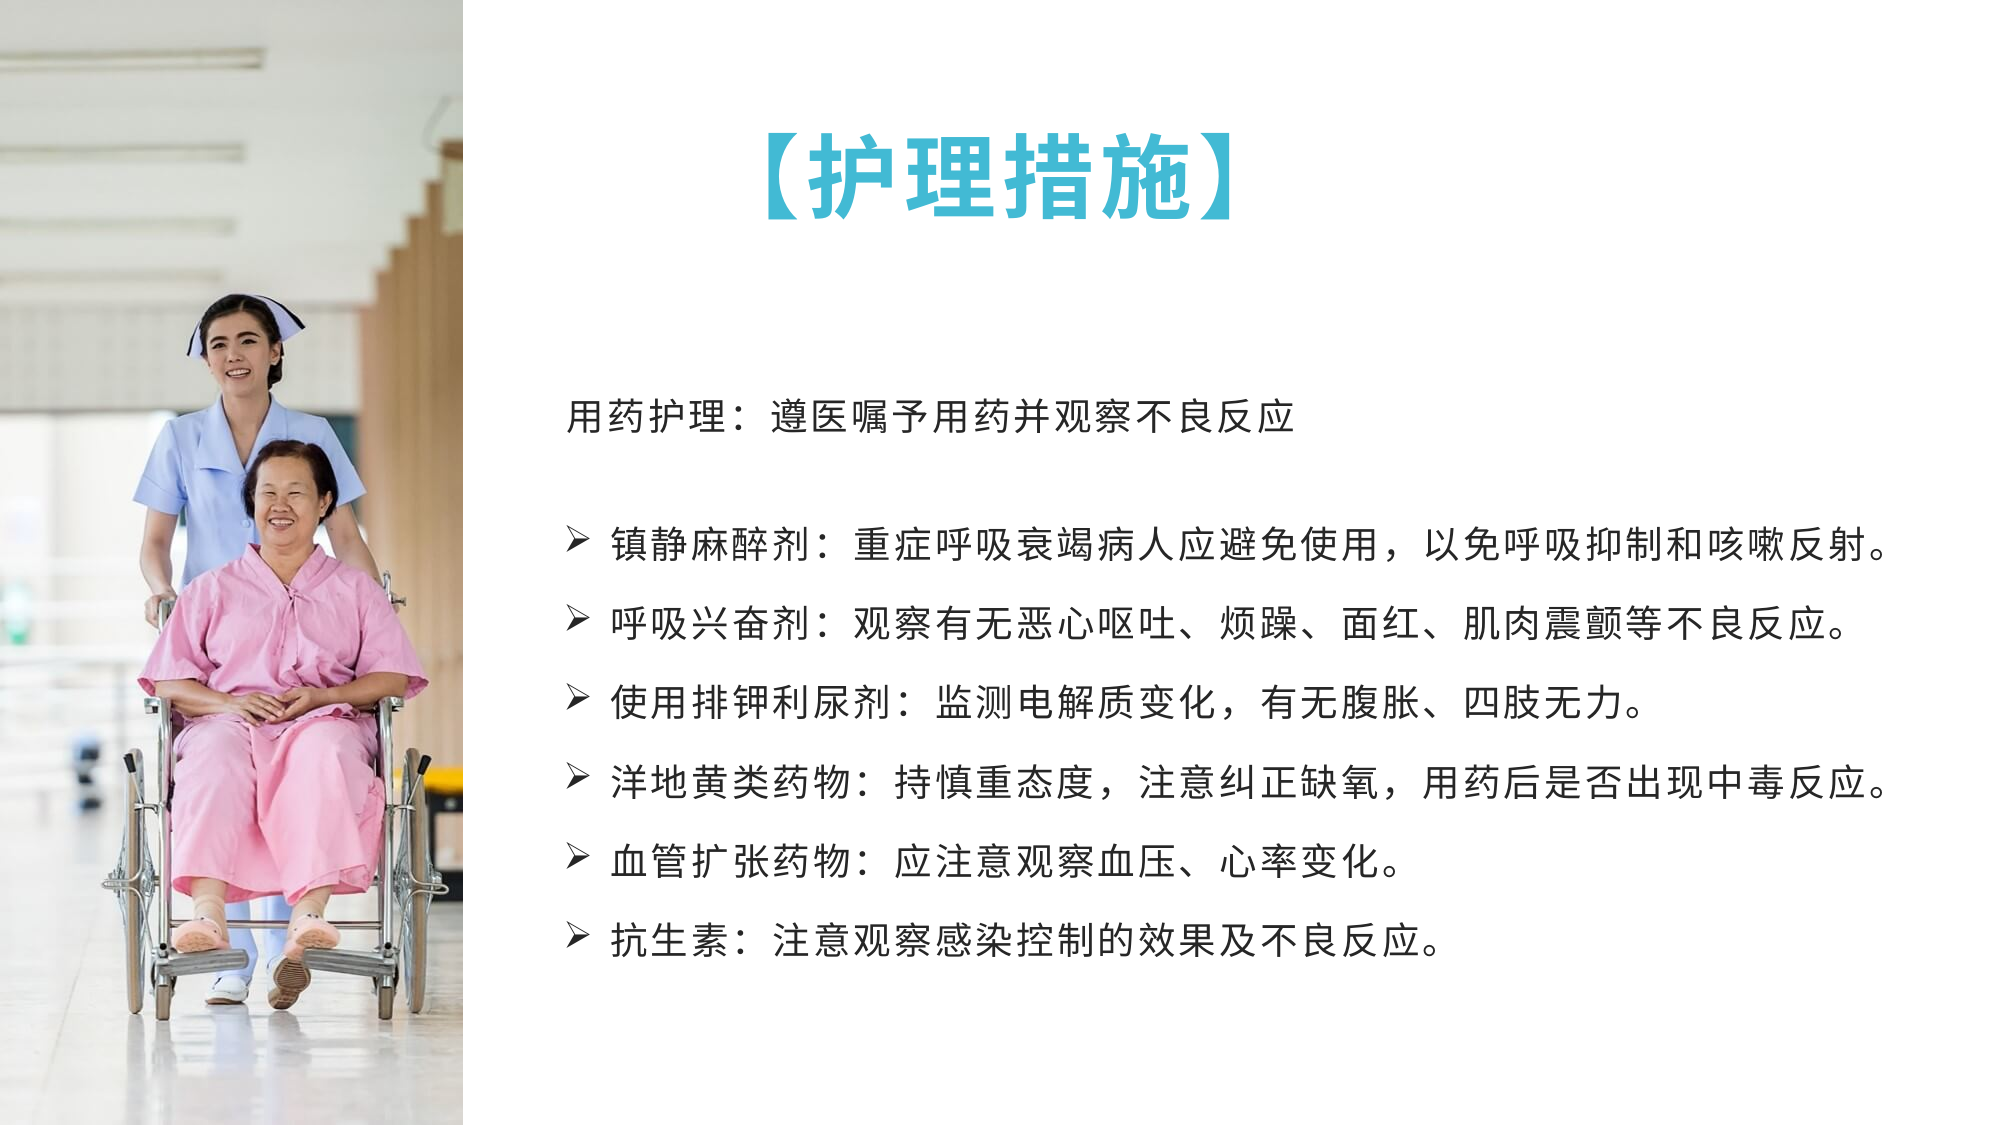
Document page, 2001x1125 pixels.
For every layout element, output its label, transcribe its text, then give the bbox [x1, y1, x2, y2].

picture [0, 0, 463, 1125]
text_box 用药护理：遵医嘱予用药并观察不良反应 [551, 362, 1448, 496]
text_box 镇静麻醉剂：重症呼吸衰竭病人应避免使用，以免呼吸抑制和咳嗽反射。 呼吸兴奋剂：观察有无恶心呕吐、烦躁、面红、肌肉震颤等不良反应。 使用排钾利尿剂：监测电解质变化，有无腹胀、四肢无力。 洋地黄类药物：持慎重态度，注意纠正缺氧，用药后是否出现中毒反应。 血管扩张药物：应注意观察血压、心率变化。 抗生素：注意观察感染控制的效果及不良反应。 [548, 499, 1911, 939]
text_box 【护理措施】 [463, 104, 1750, 237]
